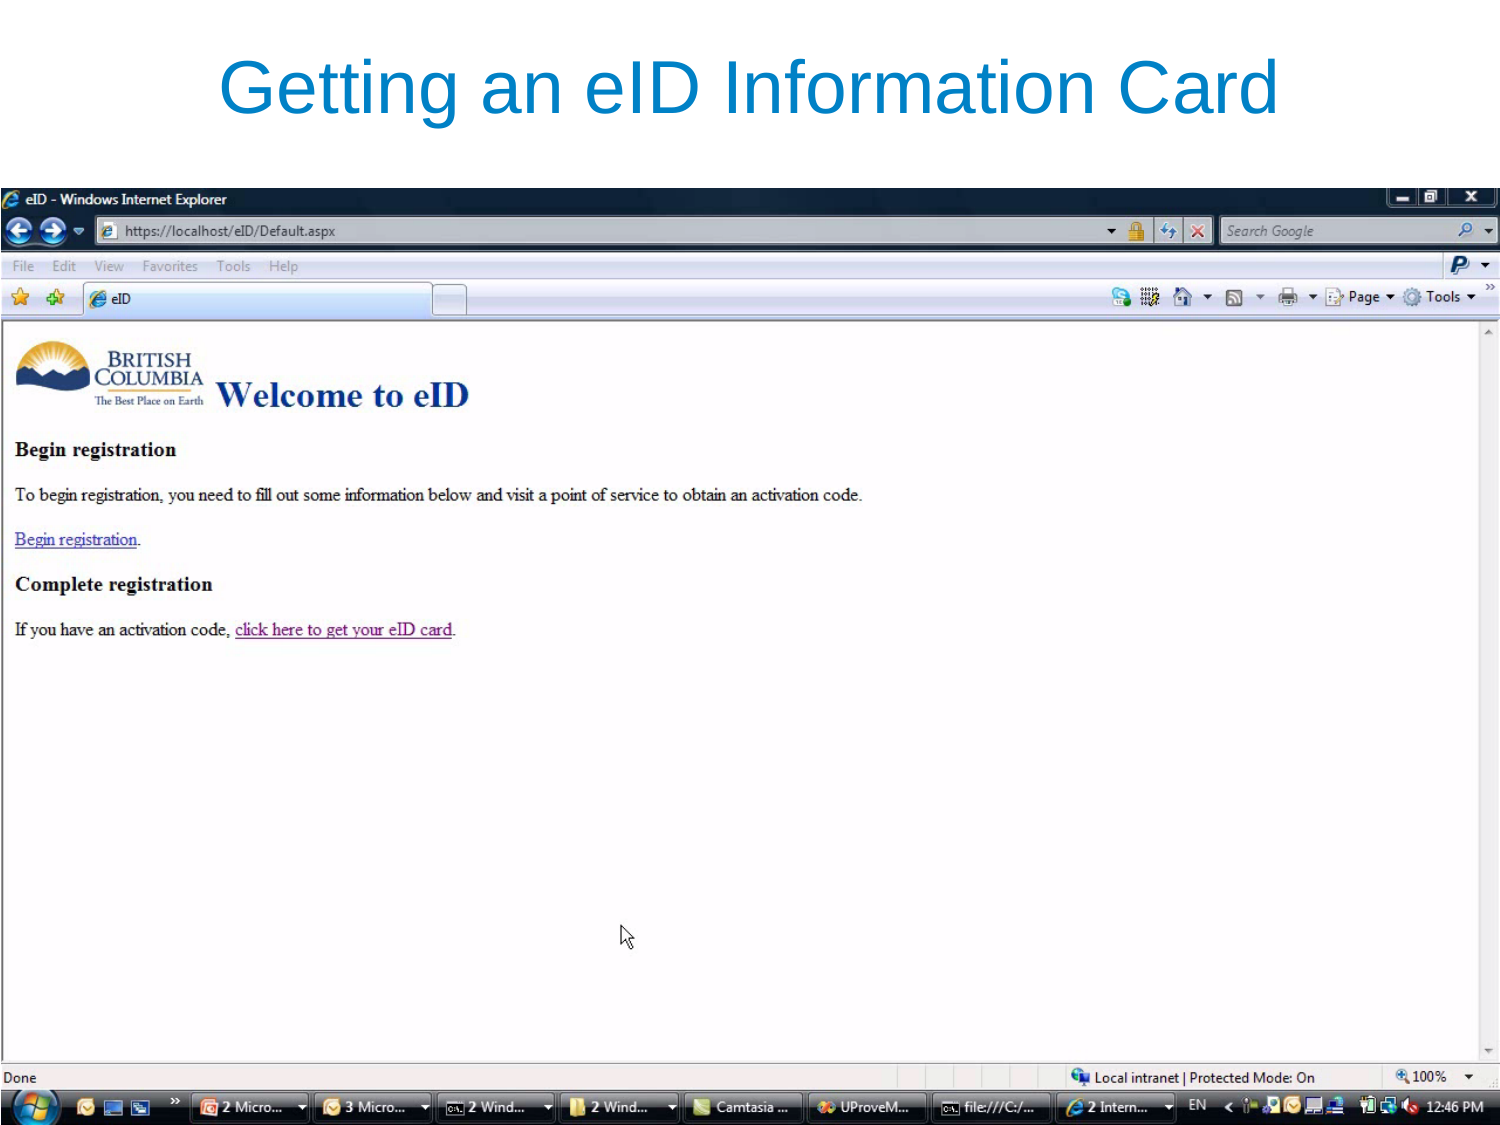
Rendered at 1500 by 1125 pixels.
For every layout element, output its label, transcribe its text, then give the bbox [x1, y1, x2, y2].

title Getting an eID Information Card [62, 37, 1438, 148]
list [0, 187, 1500, 1125]
